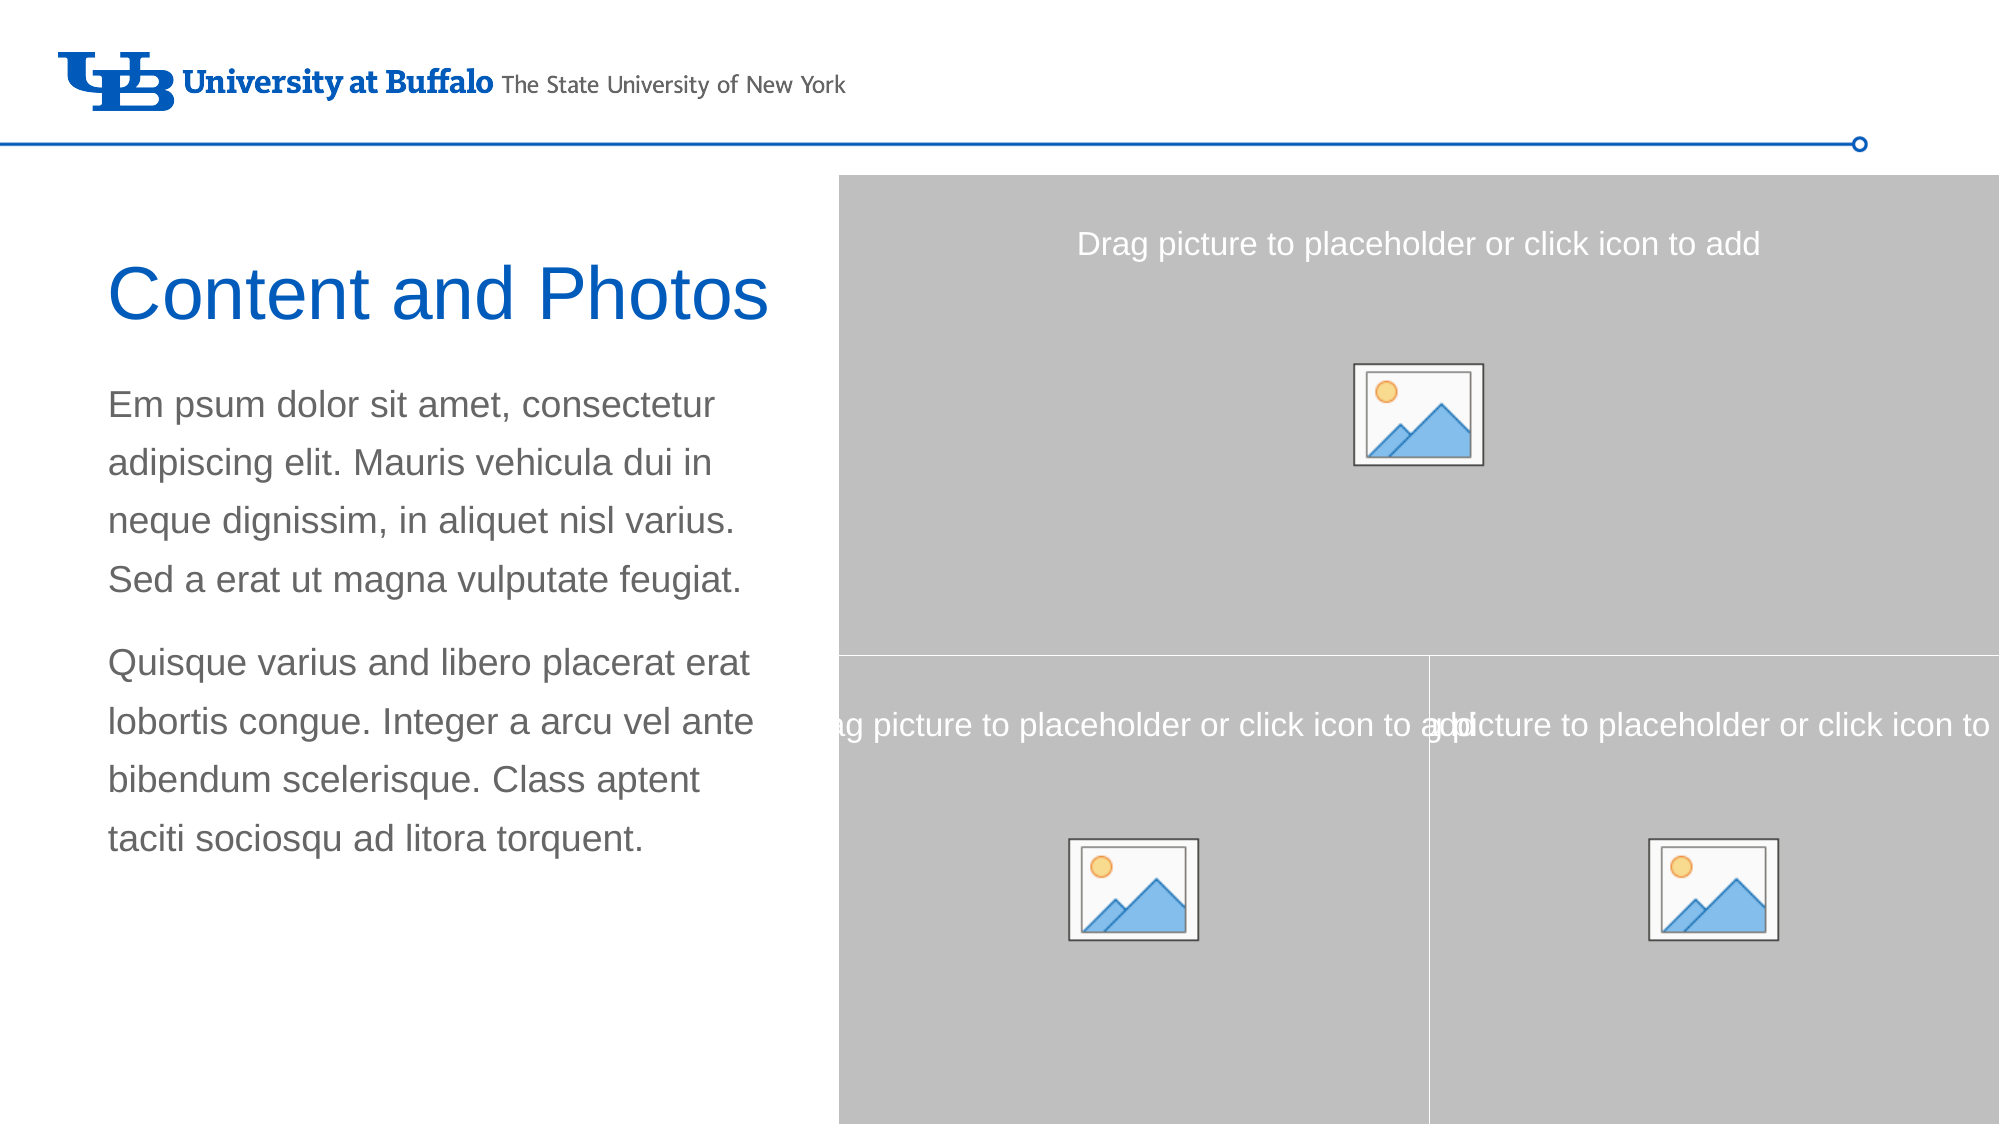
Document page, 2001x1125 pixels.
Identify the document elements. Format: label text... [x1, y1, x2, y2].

picture [0, 0, 2001, 1125]
list Em psum dolor sit amet, consectetur adipiscing elit. Mauris vehicula dui in neque dignissim, in aliquet nisl varius. Sed a erat ut magna vulputate feugiat. Quisque varius and libero placerat erat lobortis congue. Integer a arcu vel ante bibendum scelerisque. Class aptent taciti sociosqu ad litora torquent. [93, 358, 790, 1010]
title Content and Photos [93, 246, 790, 343]
